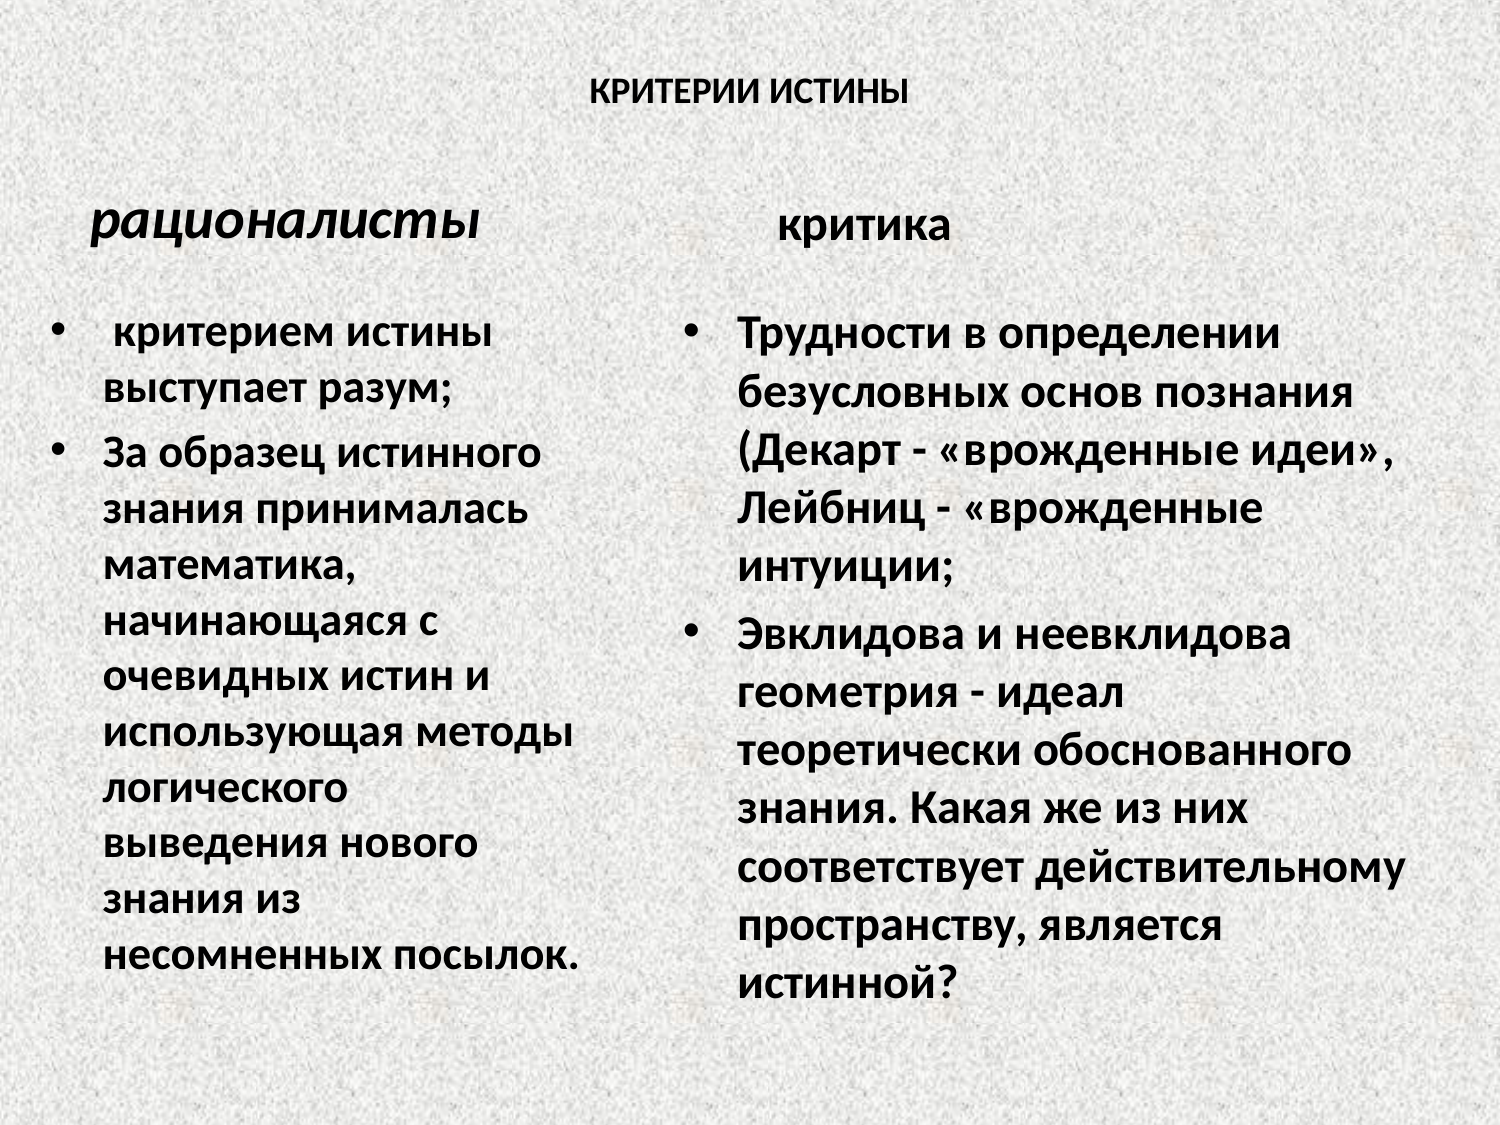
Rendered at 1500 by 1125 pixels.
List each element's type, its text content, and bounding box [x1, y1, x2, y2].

list рационалисты [75, 140, 738, 258]
title КРИТЕРИИ ИСТИНЫ [75, 58, 1425, 164]
picture [0, 0, 1500, 1125]
list Трудности в определении безусловных основ познания (Декарт - «врожденные идеи», Лейбниц - «врожденные интуиции; Эвклидова и неевклидова геометрия - идеал теоретически обоснованного знания. Какая же из них соответствует действительному пространству, является истинной? [667, 292, 1425, 1055]
list критерием истины выступает разум; За образец истинного знания принималась математика, начинающаяся с очевидных истин и использующая методы логического выведения нового знания из несомненных посылок. [35, 292, 598, 1043]
list критика [761, 140, 1425, 258]
